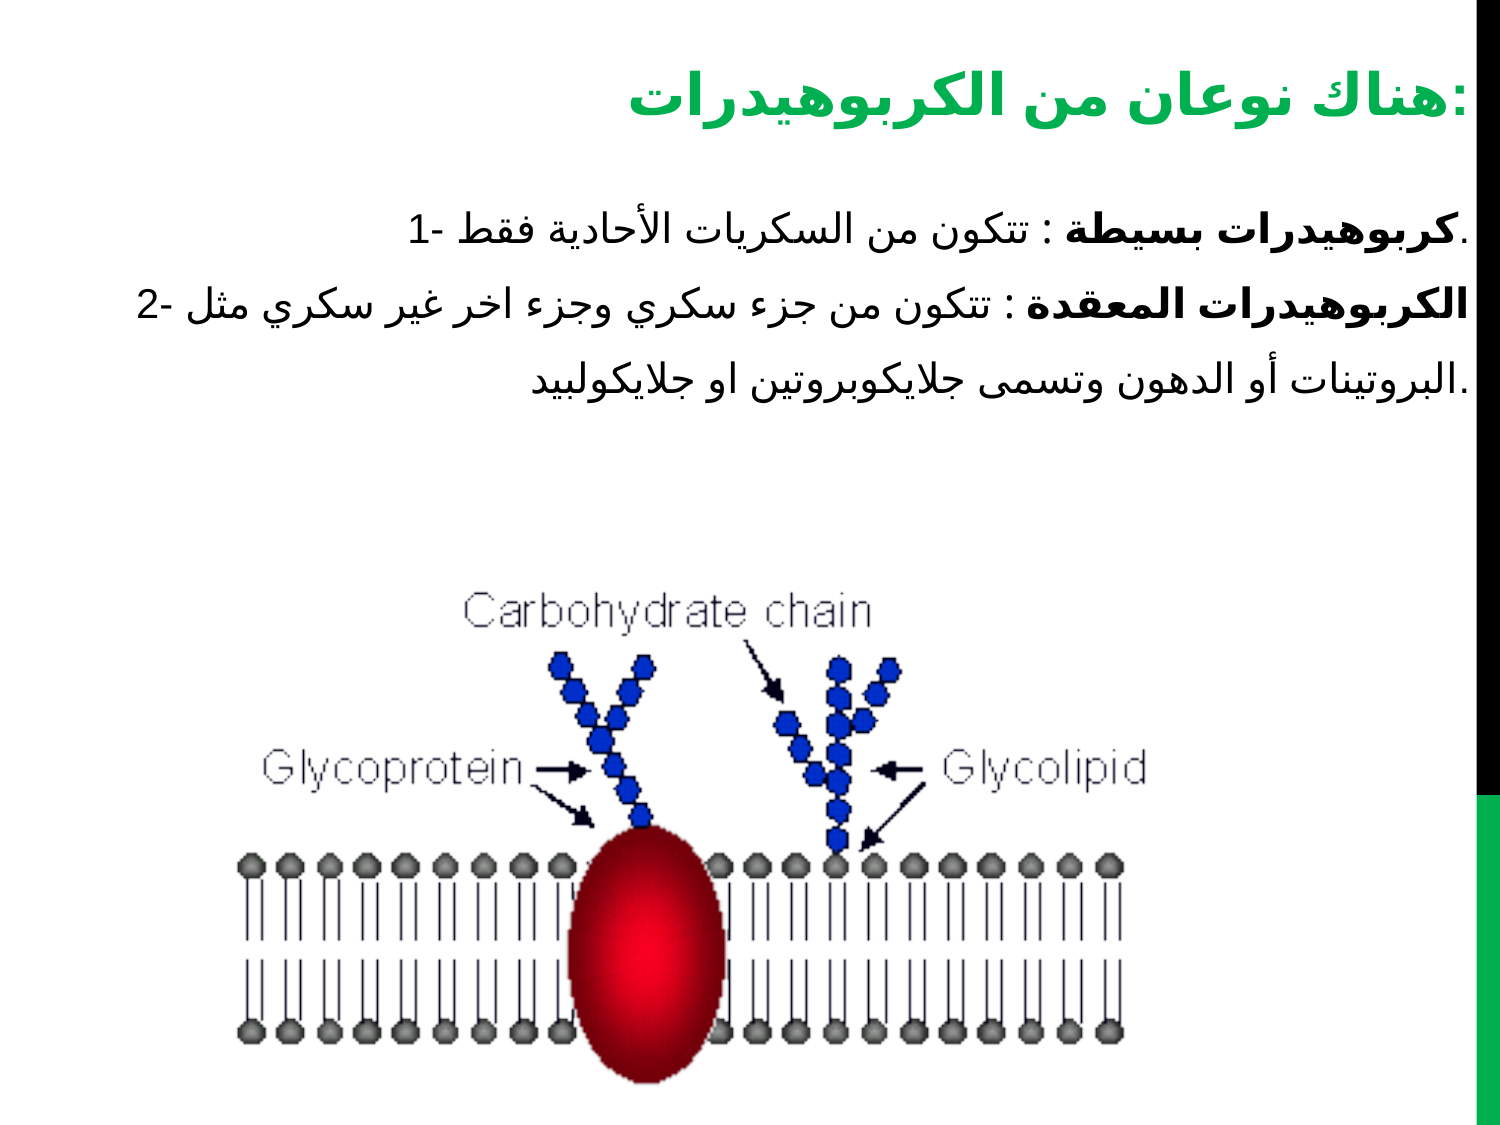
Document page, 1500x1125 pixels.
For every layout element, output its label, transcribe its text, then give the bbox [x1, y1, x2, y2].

text_box هناك نوعان من الكربوهيدرات: 1- كربوهيدرات بسيطة : تتكون من السكريات الأحادية فقط. 2- الكربوهيدرات المعقدة : تتكون من جزء سكري وجزء اخر غير سكري مثل البروتينات أو الدهون وتسمى جلايكوبروتين او جلايكولبيد. [12, 49, 1485, 410]
picture [232, 586, 1152, 1093]
